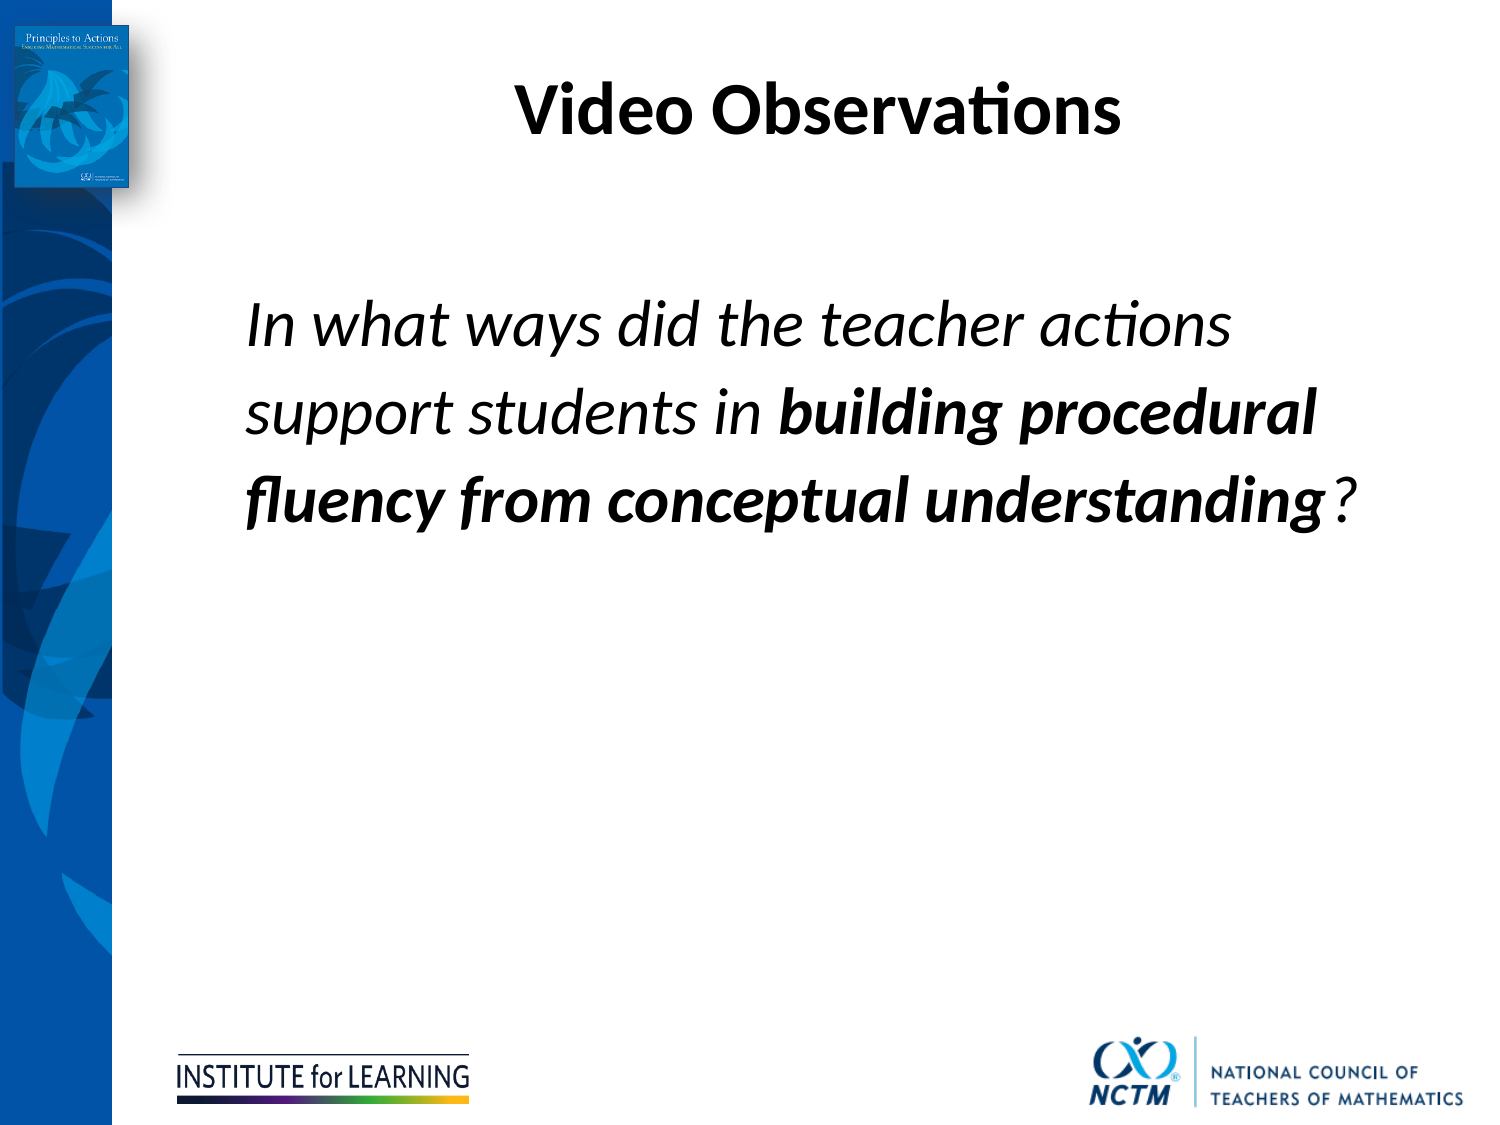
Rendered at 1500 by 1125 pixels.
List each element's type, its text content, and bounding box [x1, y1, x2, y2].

list In what ways did the teacher actions support students in building procedural fluency from conceptual understanding? [230, 264, 1421, 800]
picture [0, 0, 112, 1125]
picture [177, 1054, 469, 1104]
title Video Observations [167, 45, 1470, 165]
picture [15, 26, 128, 187]
